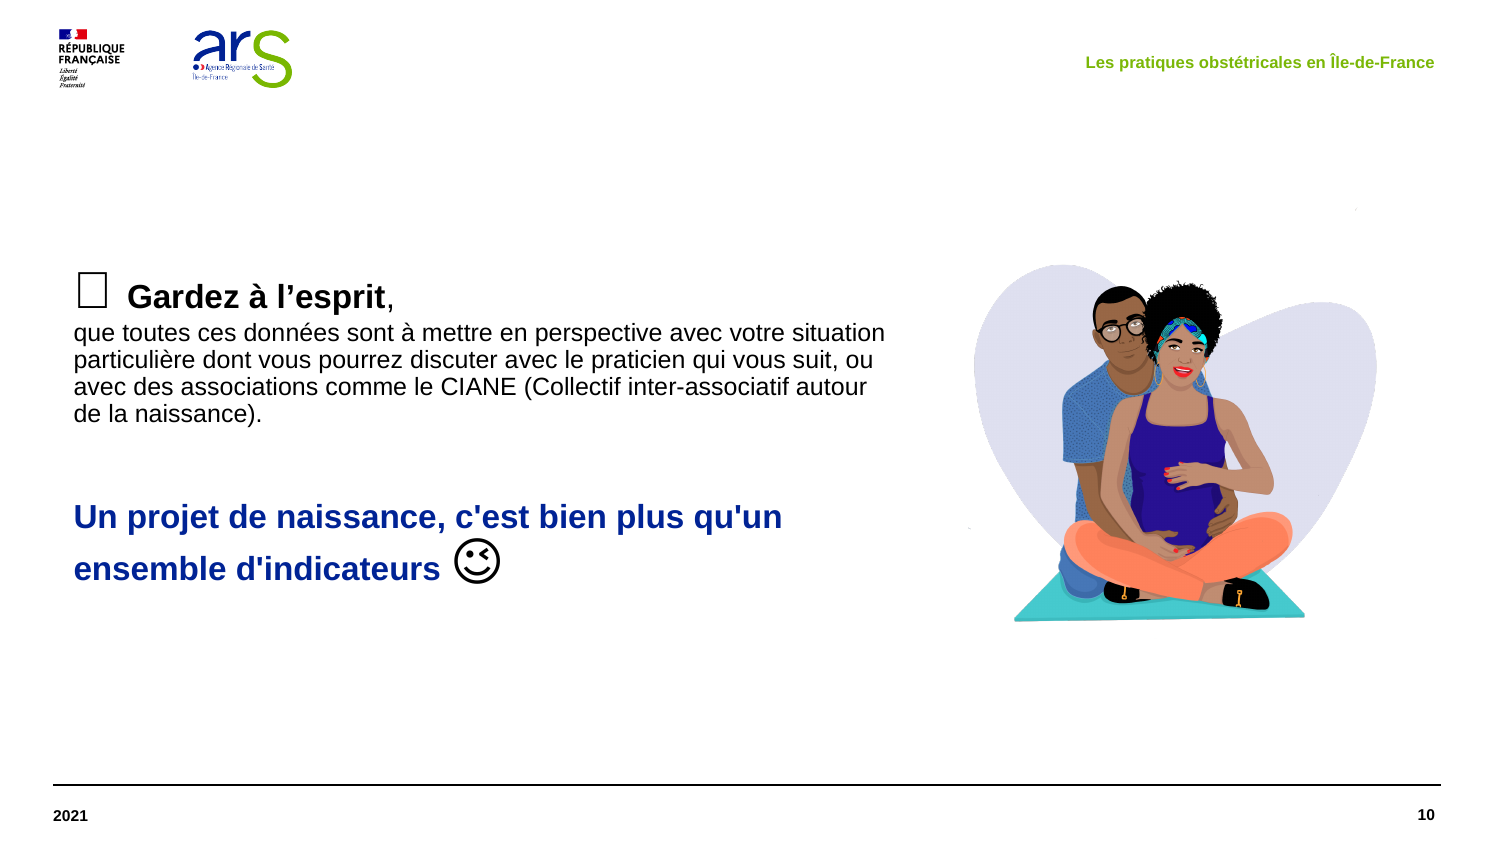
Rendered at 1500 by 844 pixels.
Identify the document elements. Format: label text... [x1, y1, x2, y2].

slide_number 10 [1213, 784, 1436, 844]
slide_number 2021 [53, 787, 252, 844]
title 👋 Gardez à l’esprit, que toutes ces données sont à mettre en perspective avec votre situation particulière dont vous pourrez discuter avec le praticien qui vous suit, ou avec des associations comme le CIANE (Collectif inter-associatif autour de la naissance). Un projet de naissance, c'est bien plus qu'un ensemble d'indicateurs 😉 [56, 256, 910, 718]
footer Les pratiques obstétricales en Île-de-France [470, 32, 1436, 92]
picture [47, 17, 136, 107]
picture [952, 186, 1423, 657]
picture [192, 30, 292, 88]
